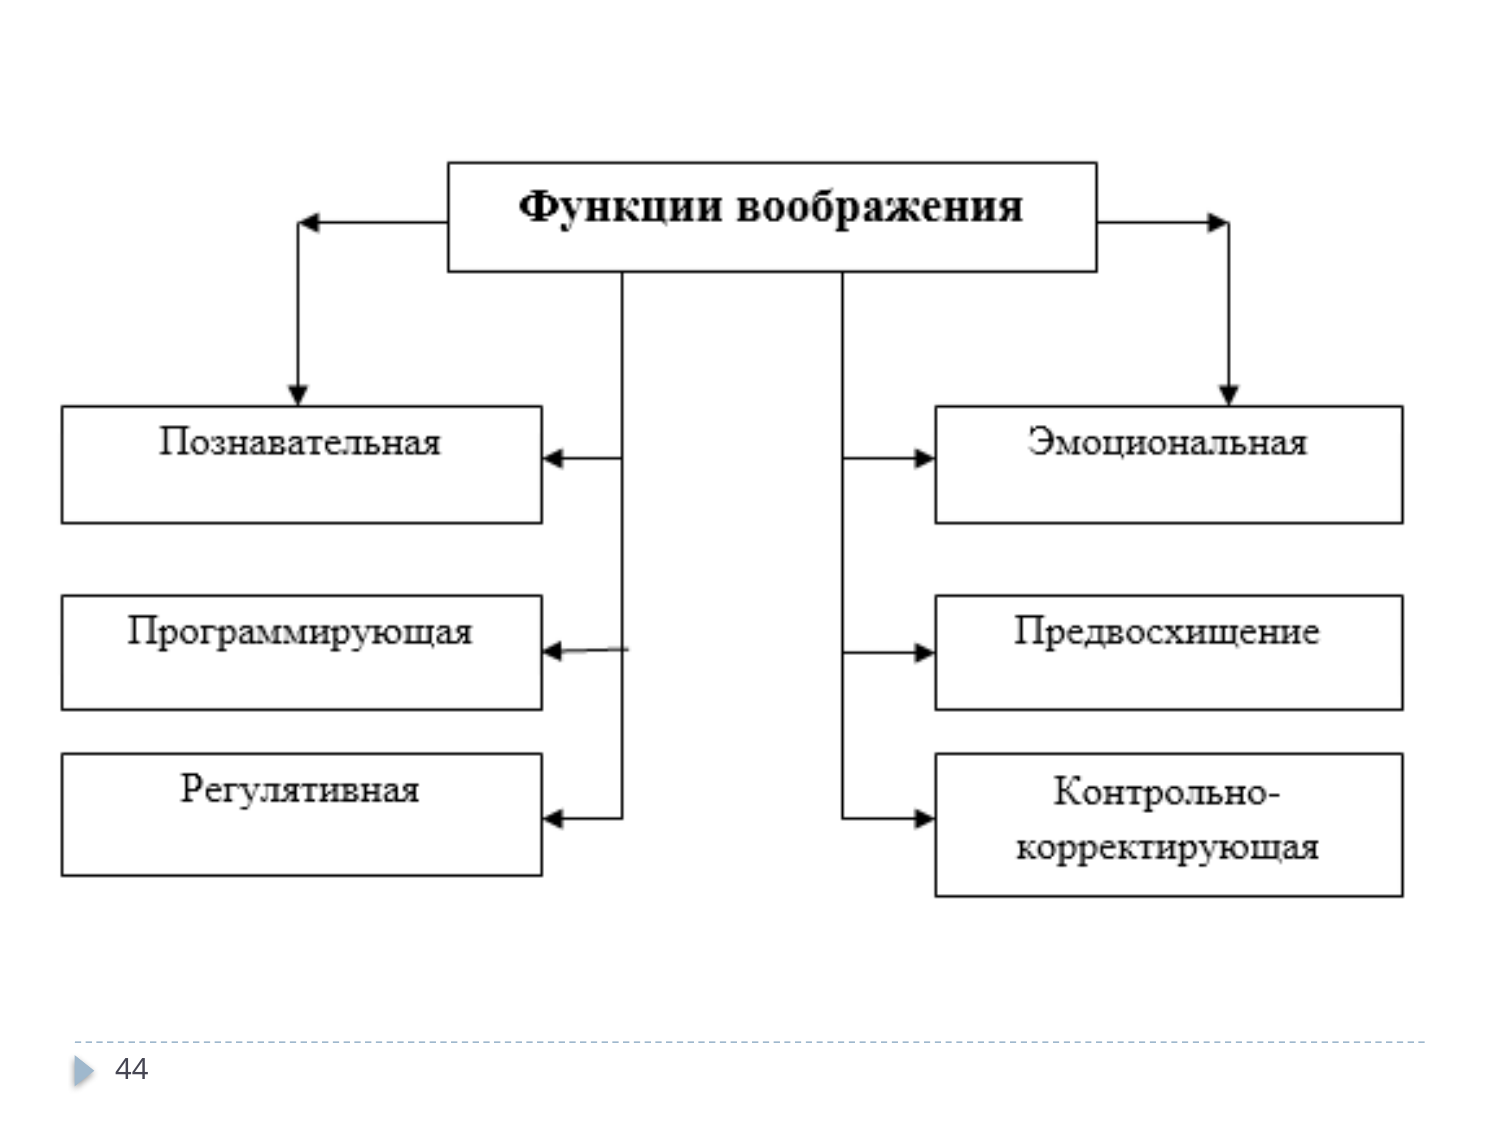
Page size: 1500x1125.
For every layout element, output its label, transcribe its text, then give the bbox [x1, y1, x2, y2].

slide_number 44 [100, 1042, 426, 1103]
picture [46, 152, 1428, 915]
